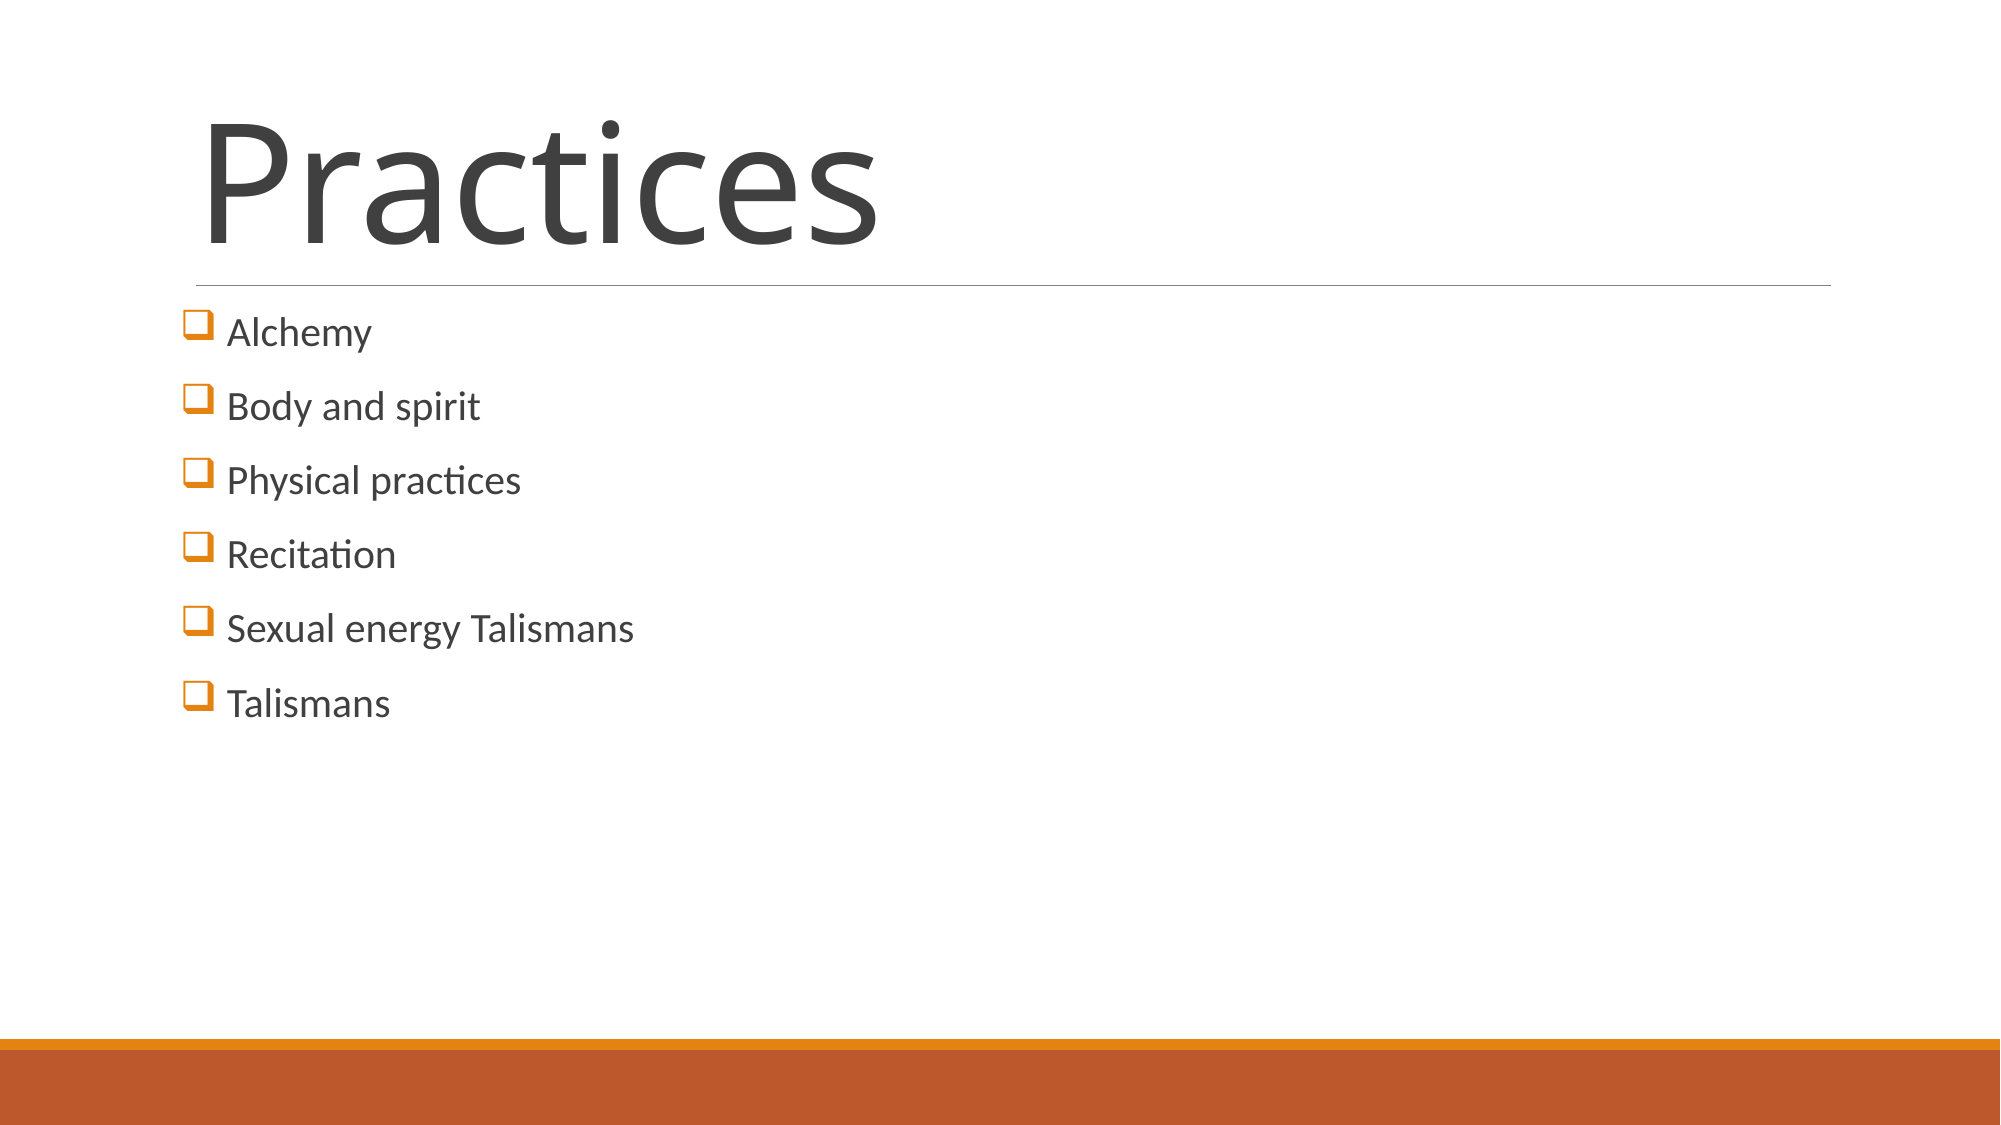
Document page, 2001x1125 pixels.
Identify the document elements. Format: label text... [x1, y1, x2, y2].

title Practices [180, 47, 1830, 285]
list Alchemy Body and spirit Physical practices Recitation Sexual energy Talismans Talismans [180, 302, 1830, 963]
